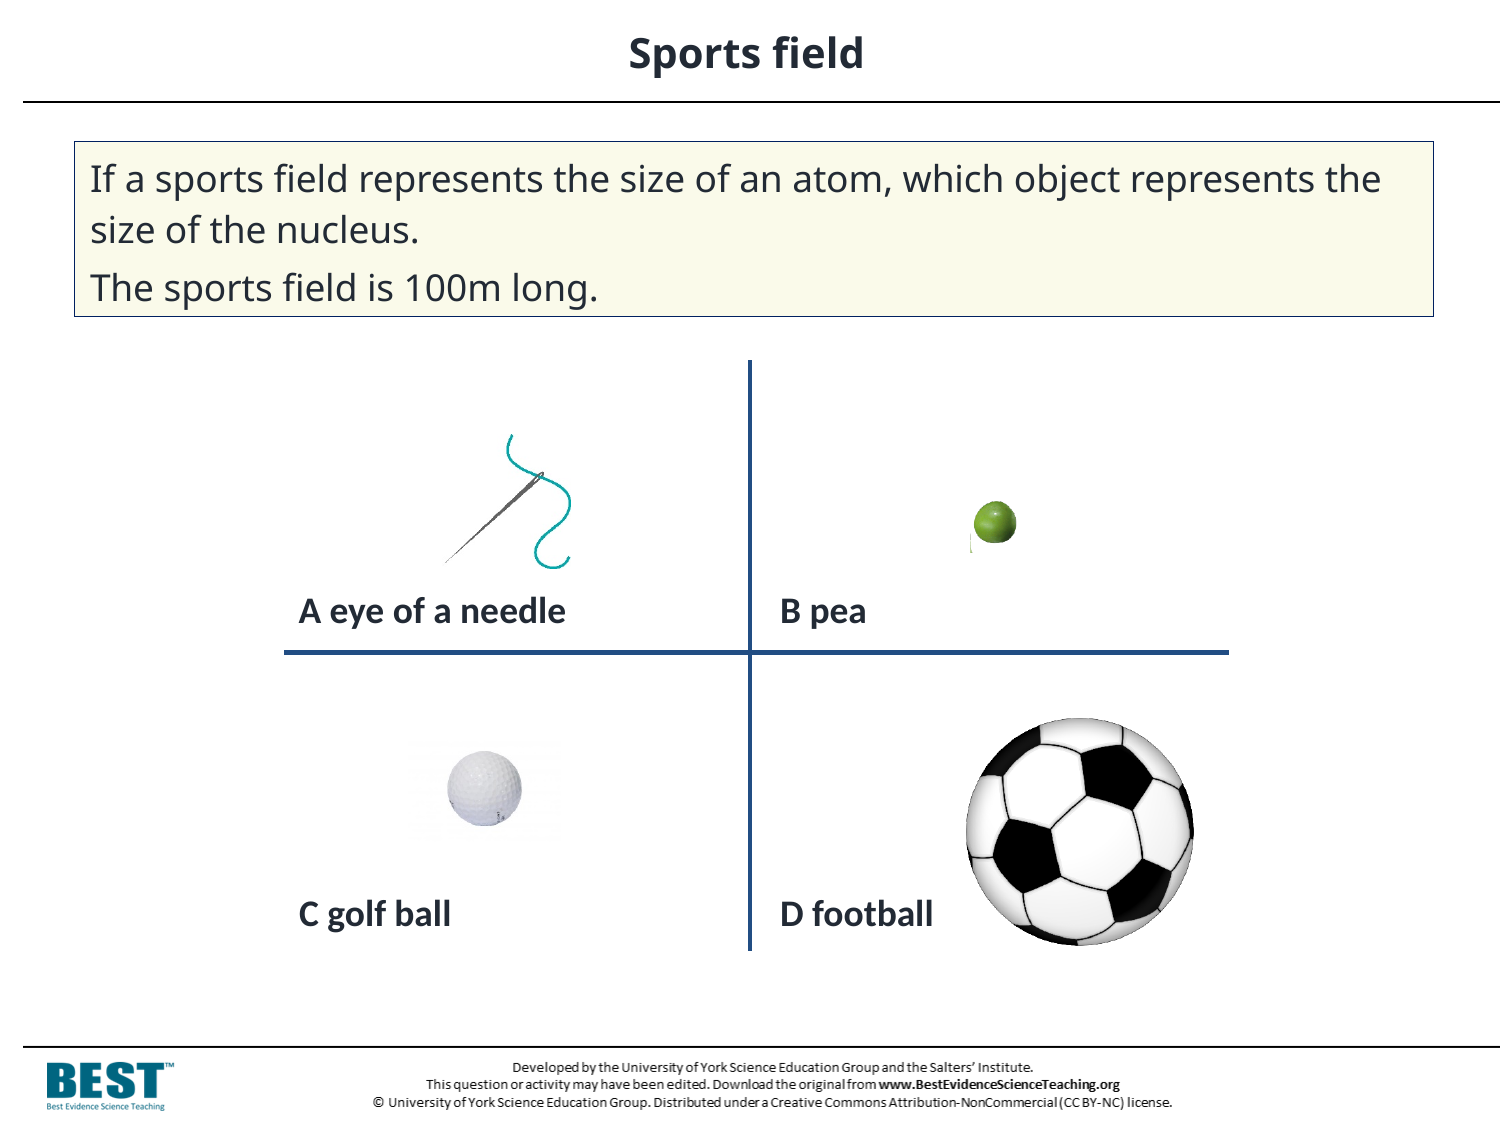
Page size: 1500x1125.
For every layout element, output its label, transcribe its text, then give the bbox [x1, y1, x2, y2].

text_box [283, 360, 1229, 951]
text_box Sports field [23, 4, 1471, 99]
picture [23, 101, 1500, 1121]
